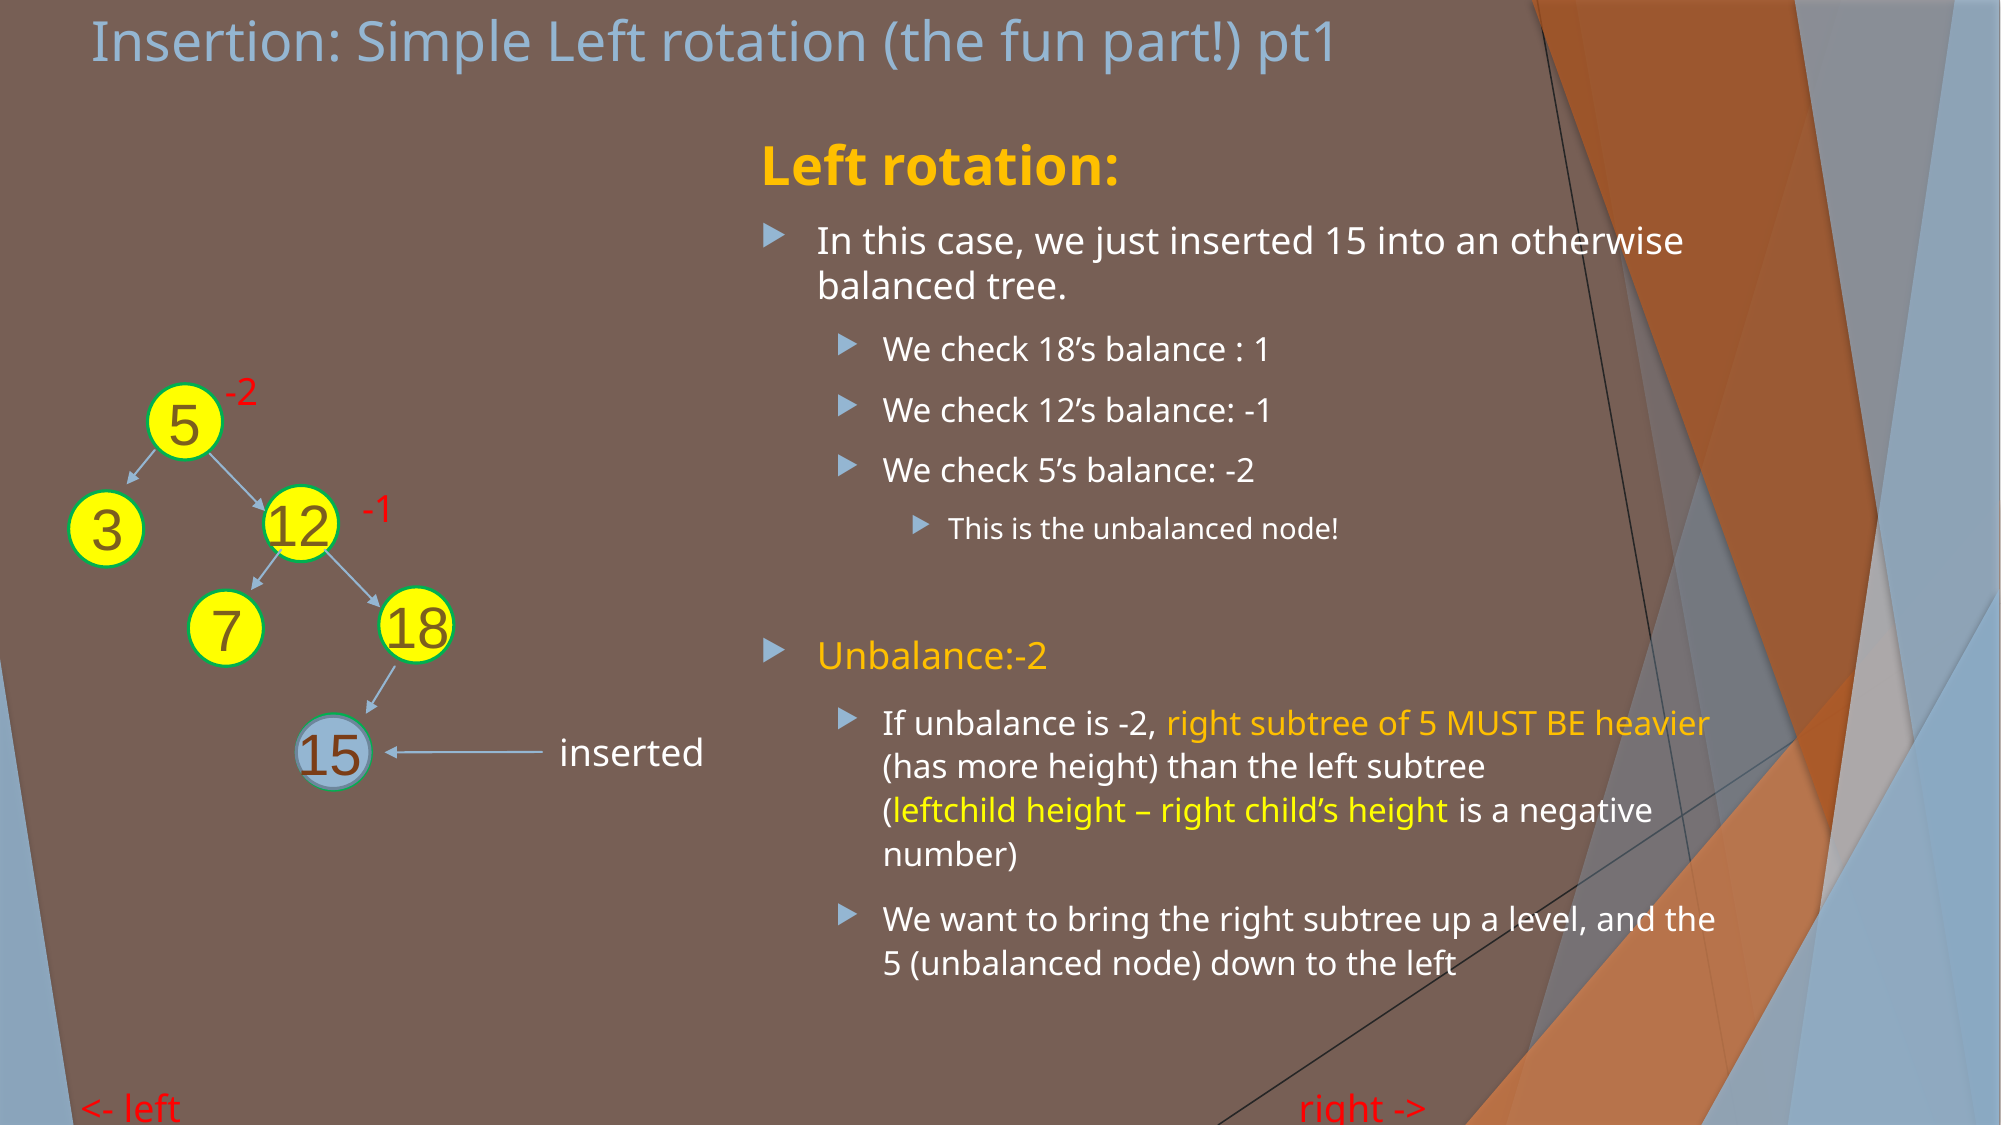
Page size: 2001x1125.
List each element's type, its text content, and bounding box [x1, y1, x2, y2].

text_box 3 [76, 484, 133, 570]
text_box [133, 500, 146, 558]
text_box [324, 549, 381, 608]
text_box 18 [370, 582, 473, 668]
text_box [67, 503, 76, 555]
title Insertion: Simple Left rotation (the fun part!) pt1 [76, 0, 1487, 114]
footer <- left right -> [65, 1077, 1826, 1125]
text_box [209, 452, 266, 512]
text_box -2 [209, 360, 274, 421]
text_box 5 [153, 379, 238, 465]
text_box 15 [282, 709, 385, 795]
text_box 12 [251, 480, 354, 565]
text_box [365, 665, 396, 715]
text_box 7 [195, 586, 264, 671]
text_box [250, 549, 282, 591]
text_box inserted [544, 721, 720, 782]
text_box -1 [347, 477, 411, 538]
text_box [126, 449, 156, 485]
text_box Left rotation: In this case, we just inserted 15 into an otherwise balanced tree. We check 18’s balance : 1 We check 12’s balance: -1 We check 5’s balance: -2 This is the unbalanced node! Unbalance:-2 If unbalance is -2, right subtree of 5 MUST BE heavier (has more height) than the left subtree (leftchild height – right child’s height is a negative number) We want to bring the right subtree up a level, and the 5 (unbalanced node) down to the left [745, 123, 1737, 1062]
text_box [145, 399, 153, 445]
text_box [186, 603, 195, 653]
